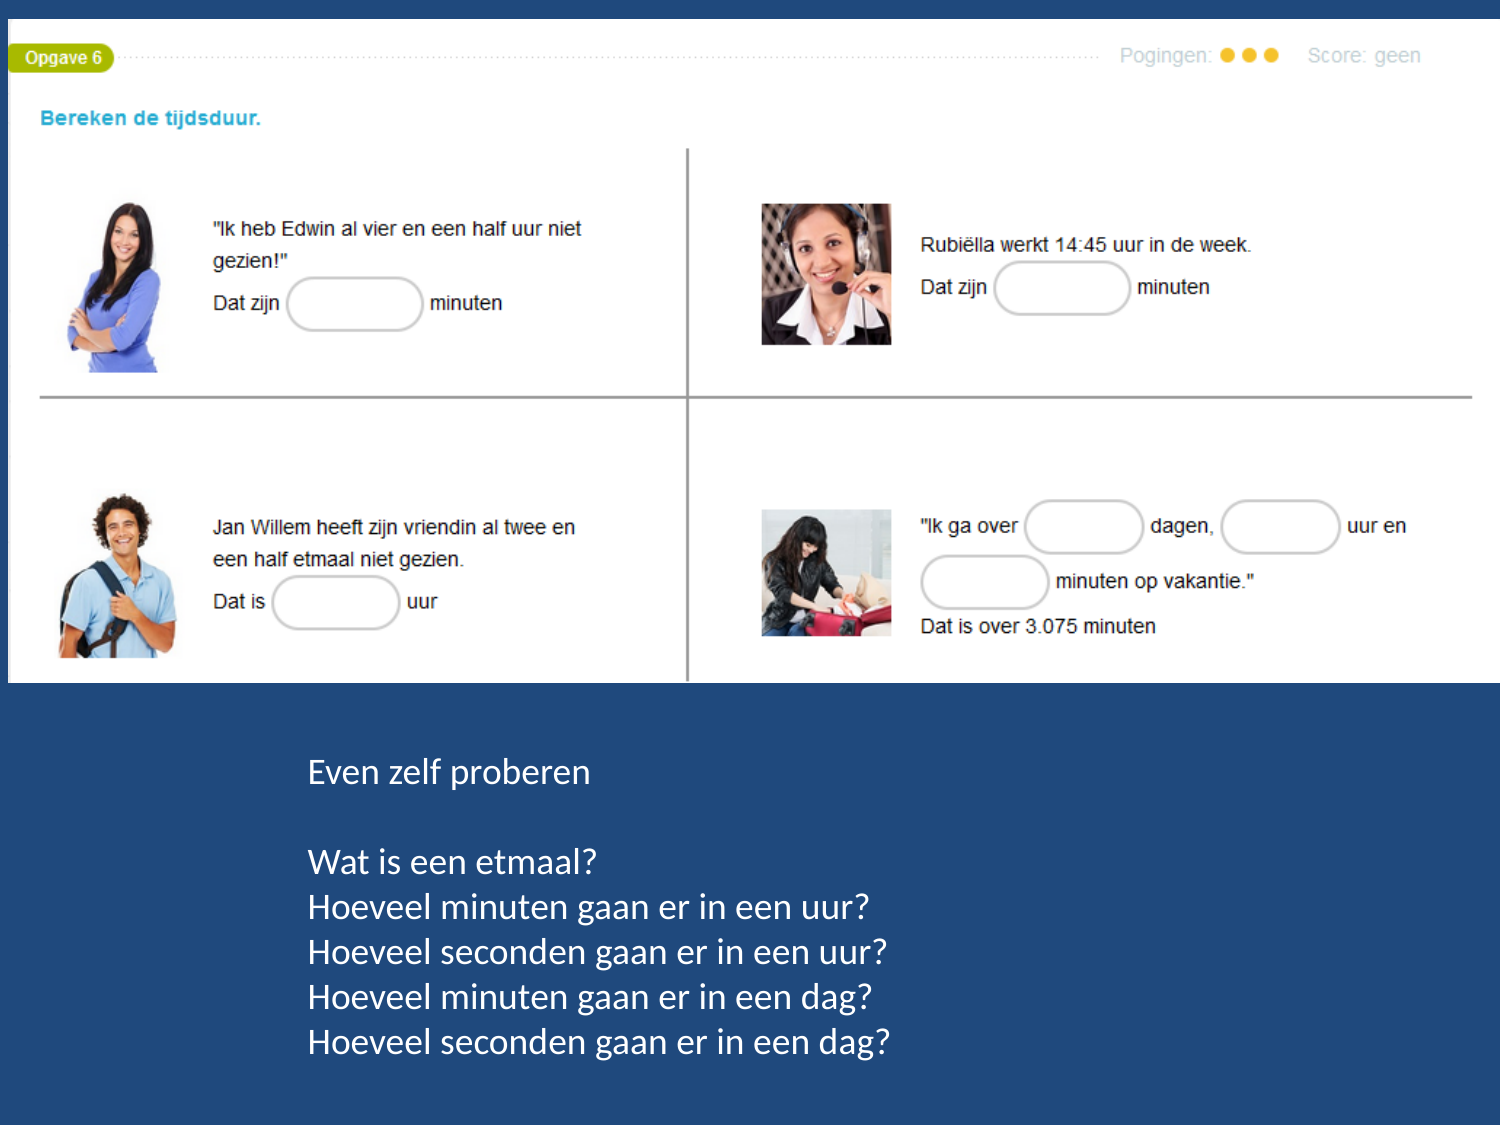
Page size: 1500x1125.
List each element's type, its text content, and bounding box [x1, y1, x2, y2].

text_box Even zelf proberen Wat is een etmaal? Hoeveel minuten gaan er in een uur? Hoeveel seconden gaan er in een uur? Hoeveel minuten gaan er in een dag? Hoeveel seconden gaan er in een dag? [292, 739, 908, 1070]
picture [8, 18, 1500, 683]
